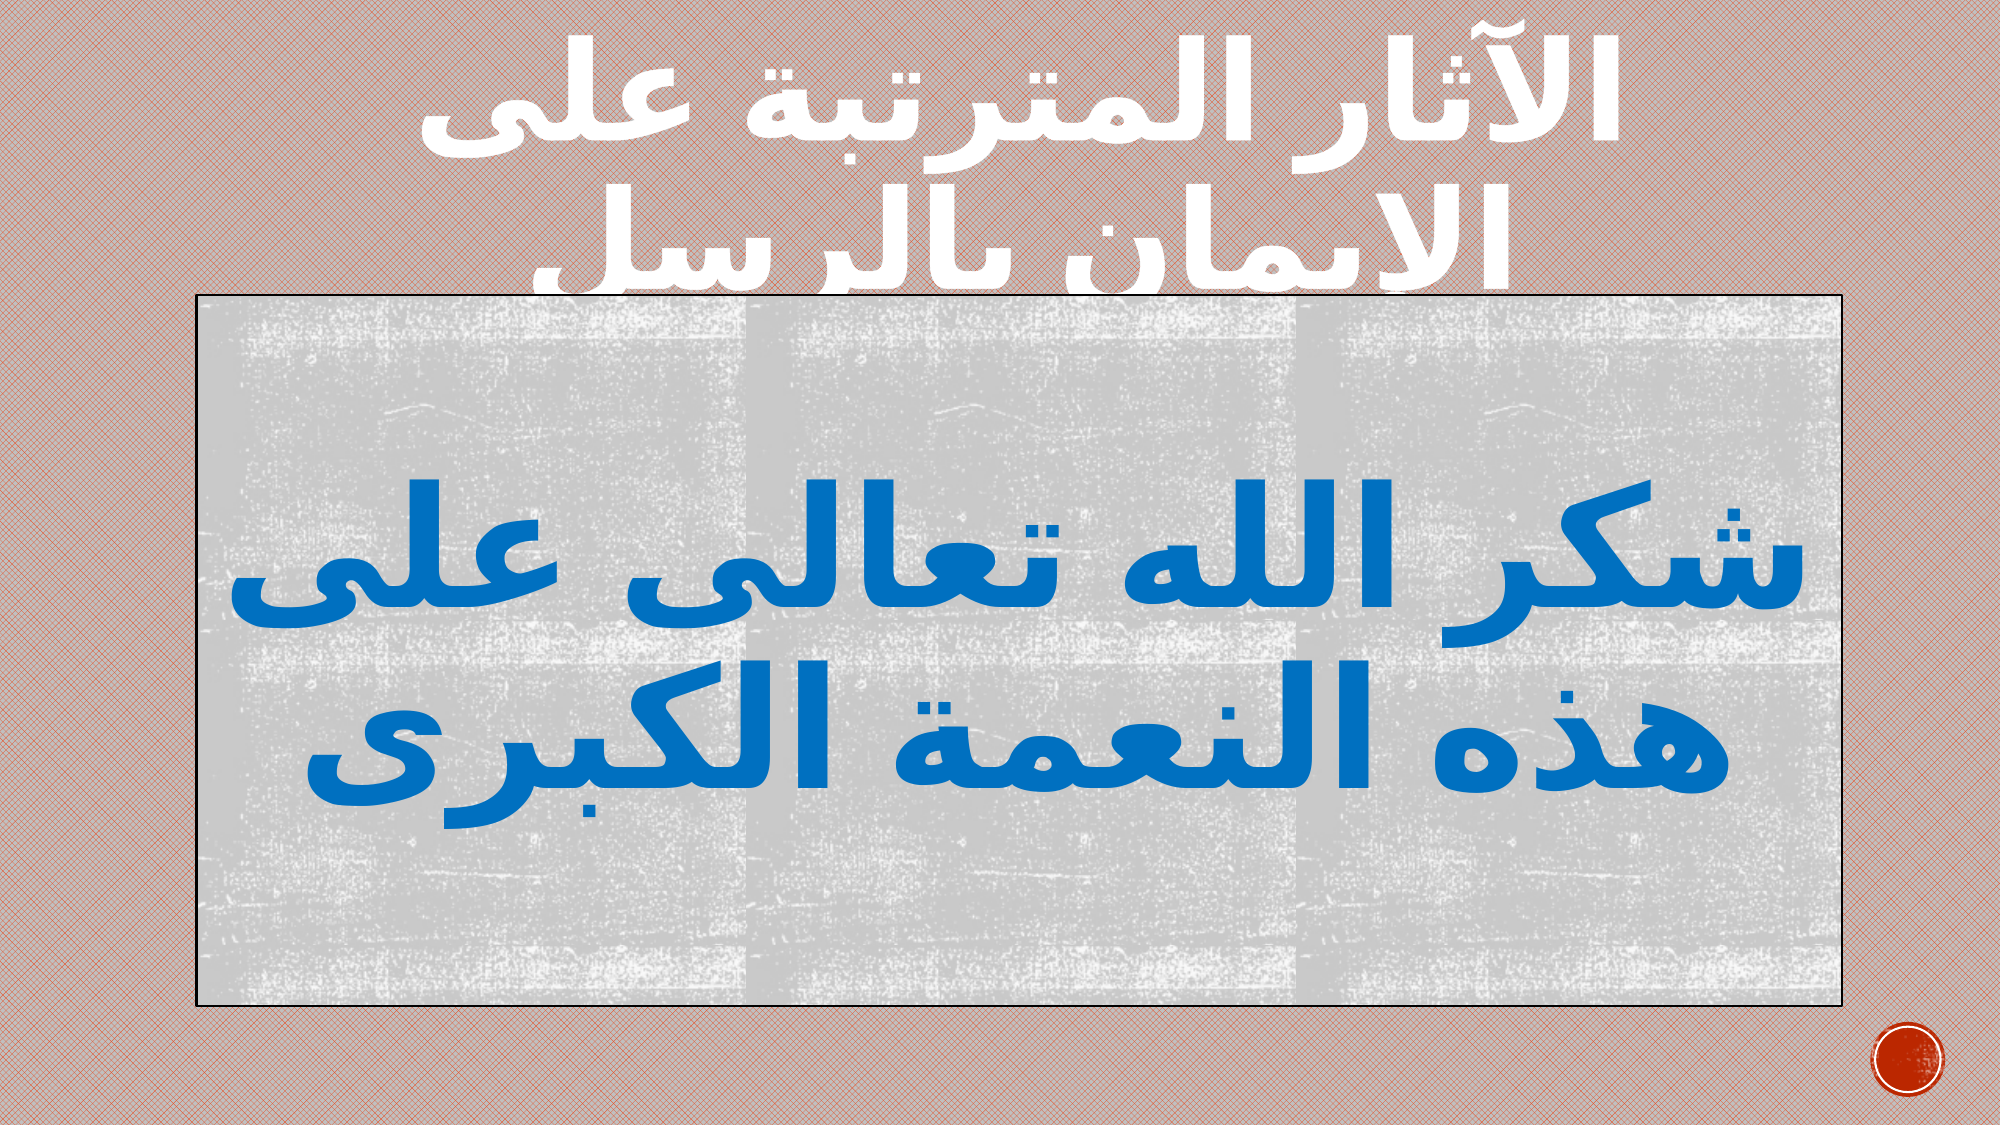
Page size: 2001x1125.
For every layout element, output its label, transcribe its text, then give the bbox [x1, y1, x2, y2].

list شكر الله تعالى على هذه النعمة الكبرى [195, 294, 1843, 1007]
title الآثار المترتبة على الإيمان بالرسل [232, 44, 1813, 294]
